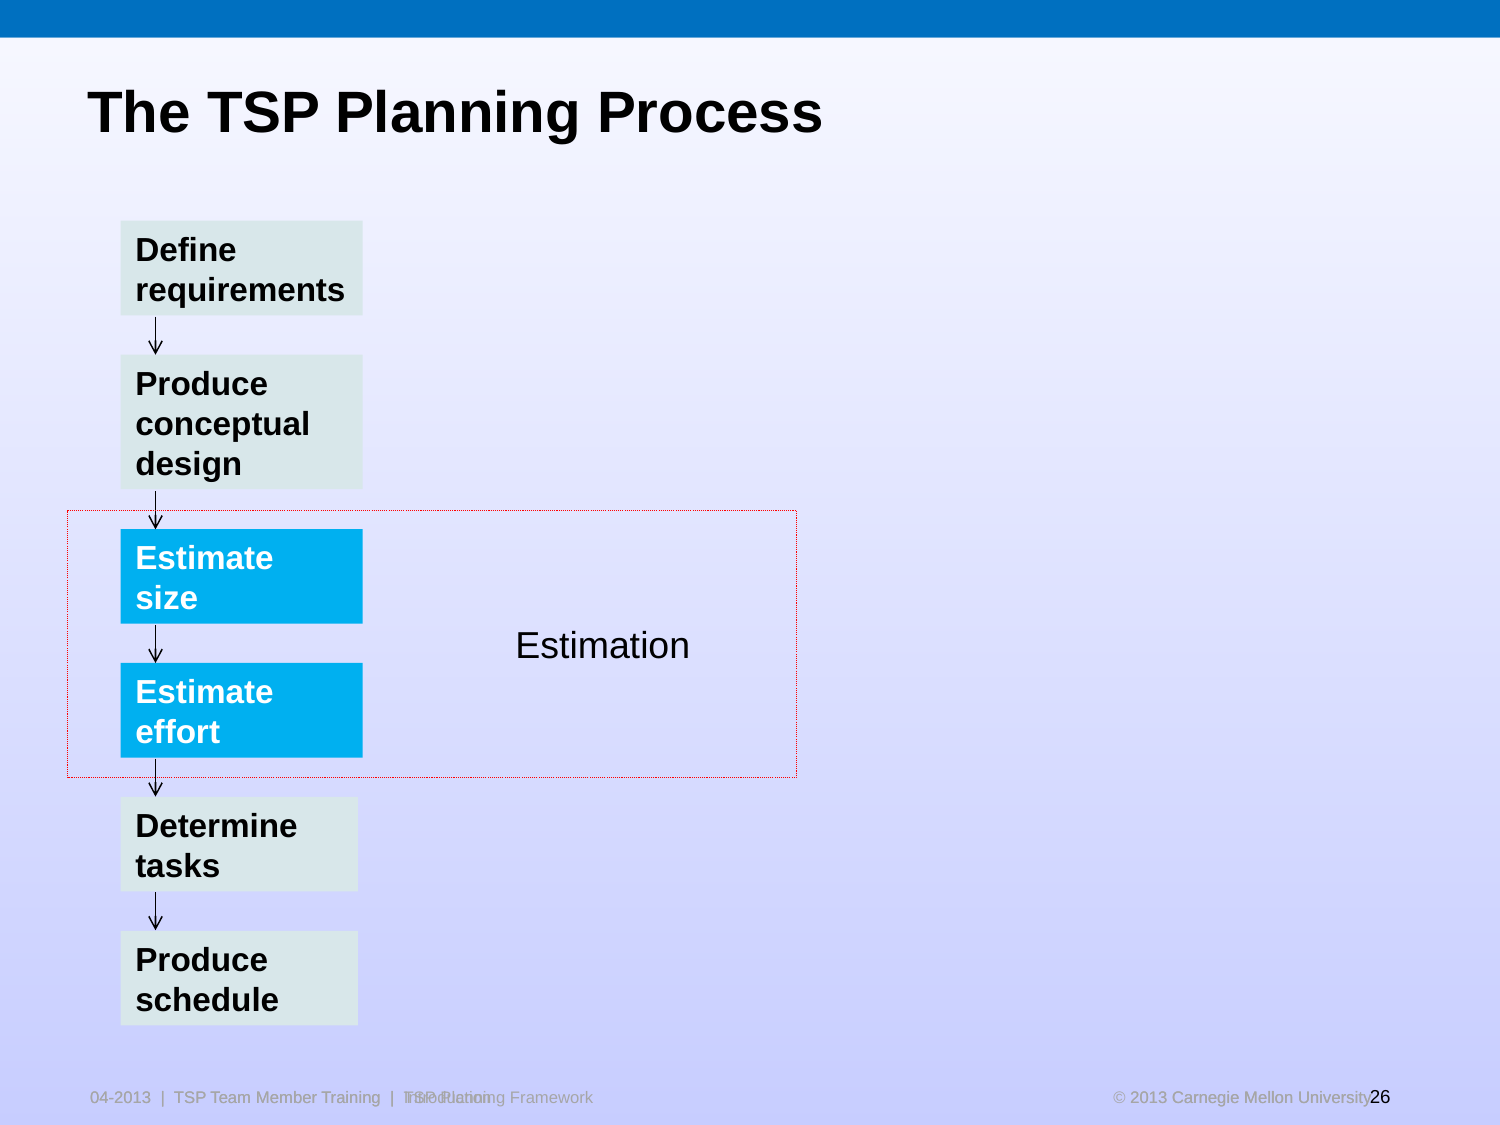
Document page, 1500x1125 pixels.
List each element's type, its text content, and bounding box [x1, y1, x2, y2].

text_box [67, 510, 797, 778]
text_box Produce schedule [120, 930, 358, 1026]
text_box Determine tasks [120, 796, 358, 892]
text_box Define requirements [120, 220, 363, 316]
text_box Produce conceptual design [120, 354, 363, 490]
title The TSP Planning Process [87, 87, 1439, 226]
